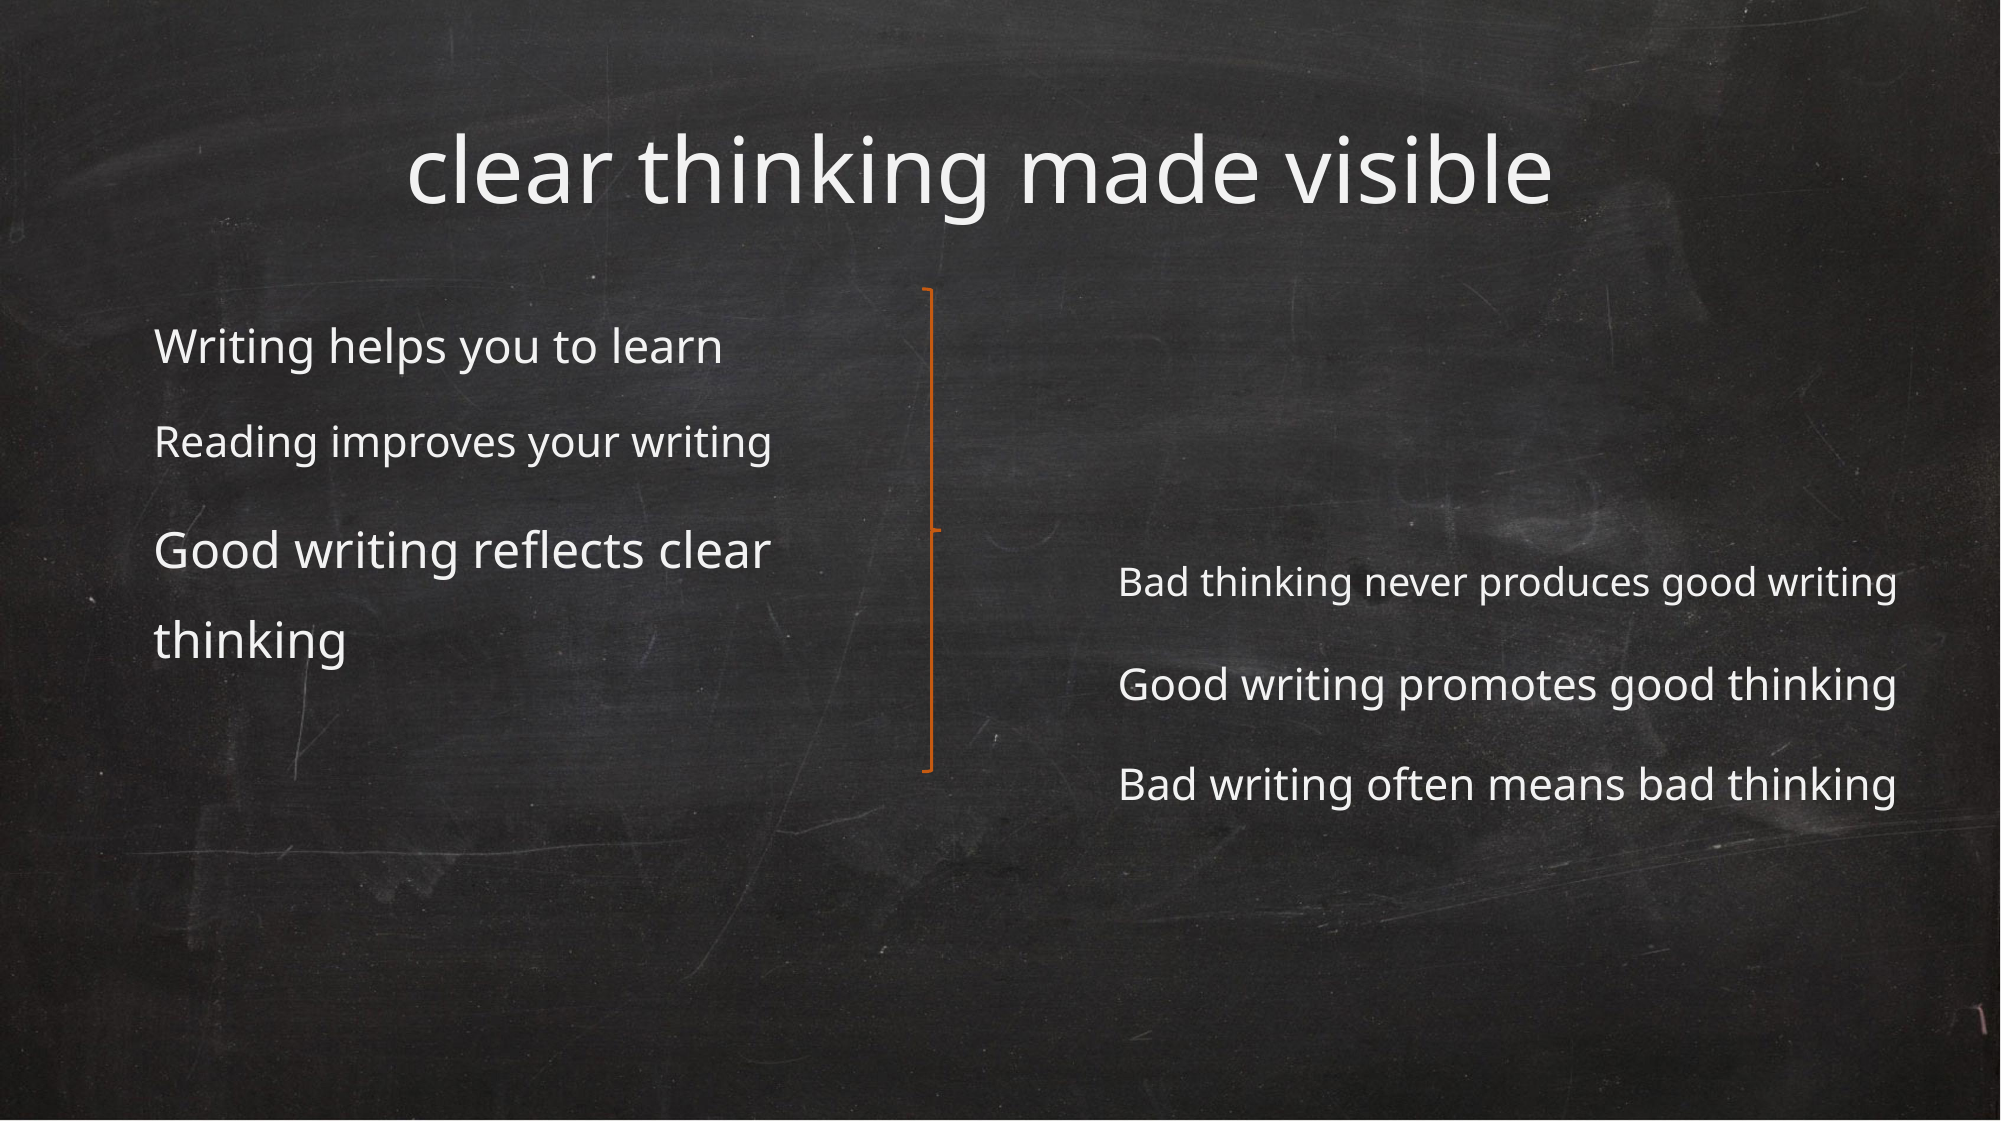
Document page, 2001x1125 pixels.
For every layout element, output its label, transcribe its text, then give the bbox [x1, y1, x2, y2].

subtitle Writing helps you to learn [138, 281, 793, 380]
text_box [922, 288, 942, 773]
text_box Good writing reflects clear thinking [138, 480, 889, 581]
text_box Good writing promotes good thinking [1102, 654, 1917, 755]
text_box Reading improves your writing [138, 380, 793, 480]
text_box Bad writing often means bad thinking [1102, 755, 1917, 855]
text_box Bad thinking never produces good writing [1102, 555, 1917, 654]
picture [0, 0, 2001, 1125]
title clear thinking made visible [231, 63, 1732, 232]
